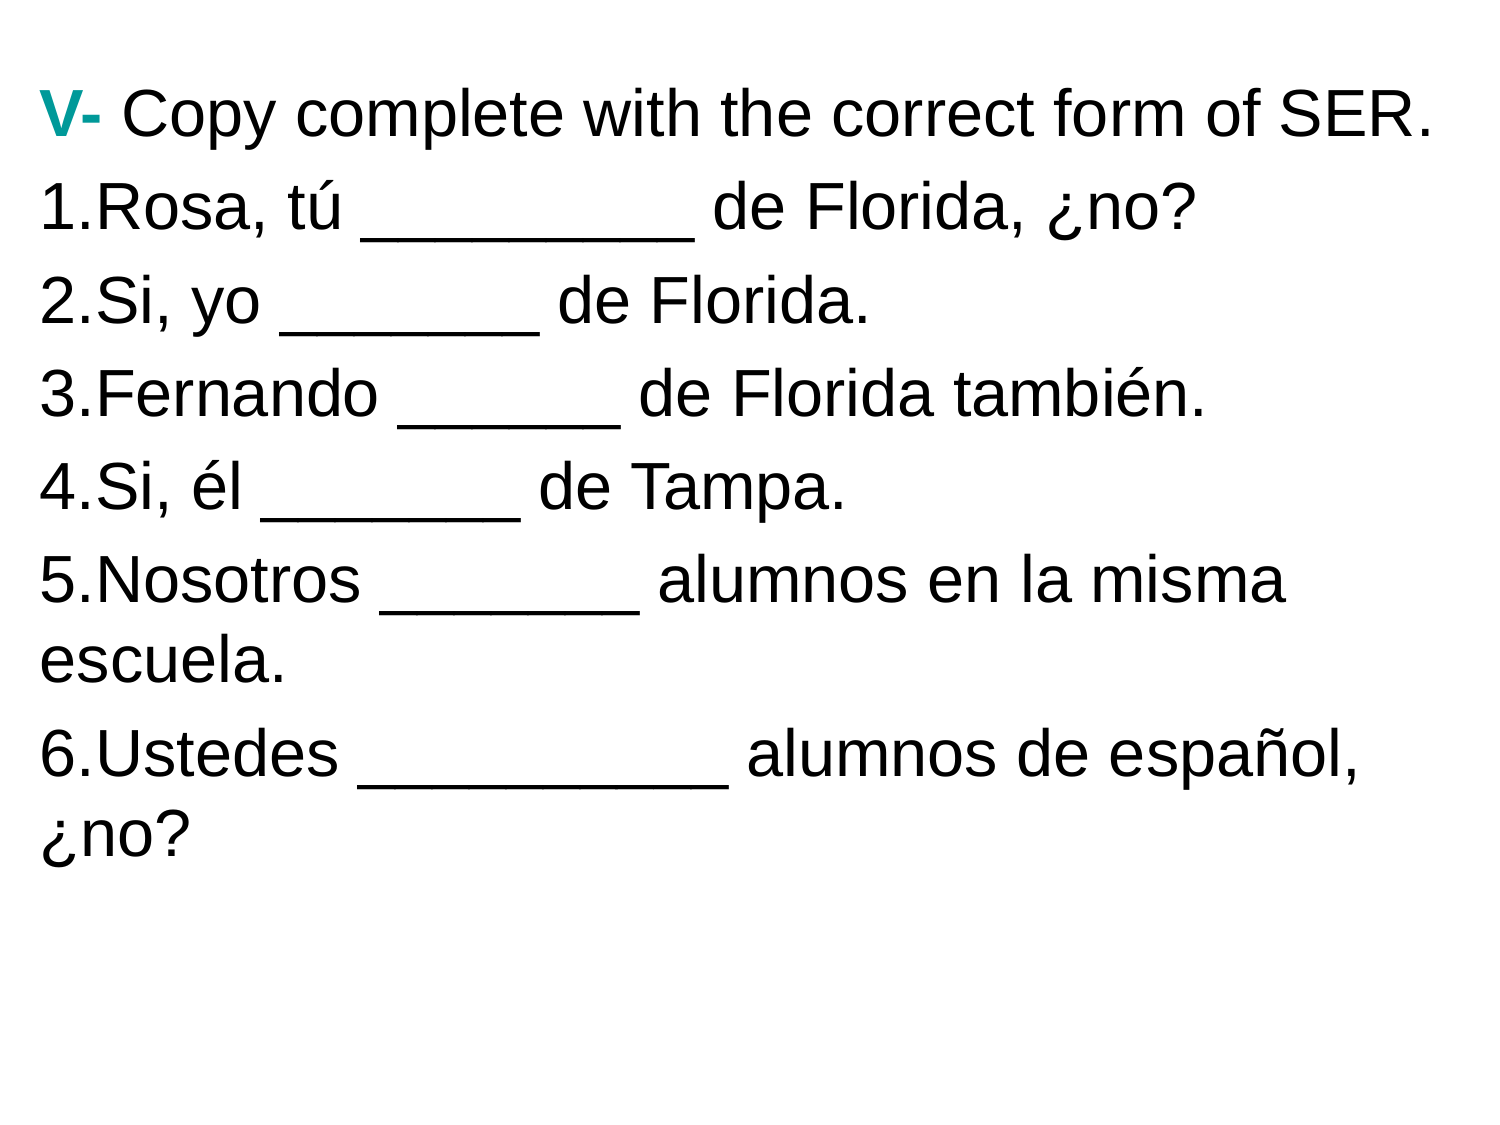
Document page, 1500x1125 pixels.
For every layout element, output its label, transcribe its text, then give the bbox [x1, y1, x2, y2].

text_box V- Copy complete with the correct form of SER. Rosa, tú _________ de Florida, ¿no? Si, yo _______ de Florida. Fernando ______ de Florida también. Si, él _______ de Tampa. Nosotros _______ alumnos en la misma escuela. Ustedes __________ alumnos de español, ¿no? [24, 62, 1475, 1025]
